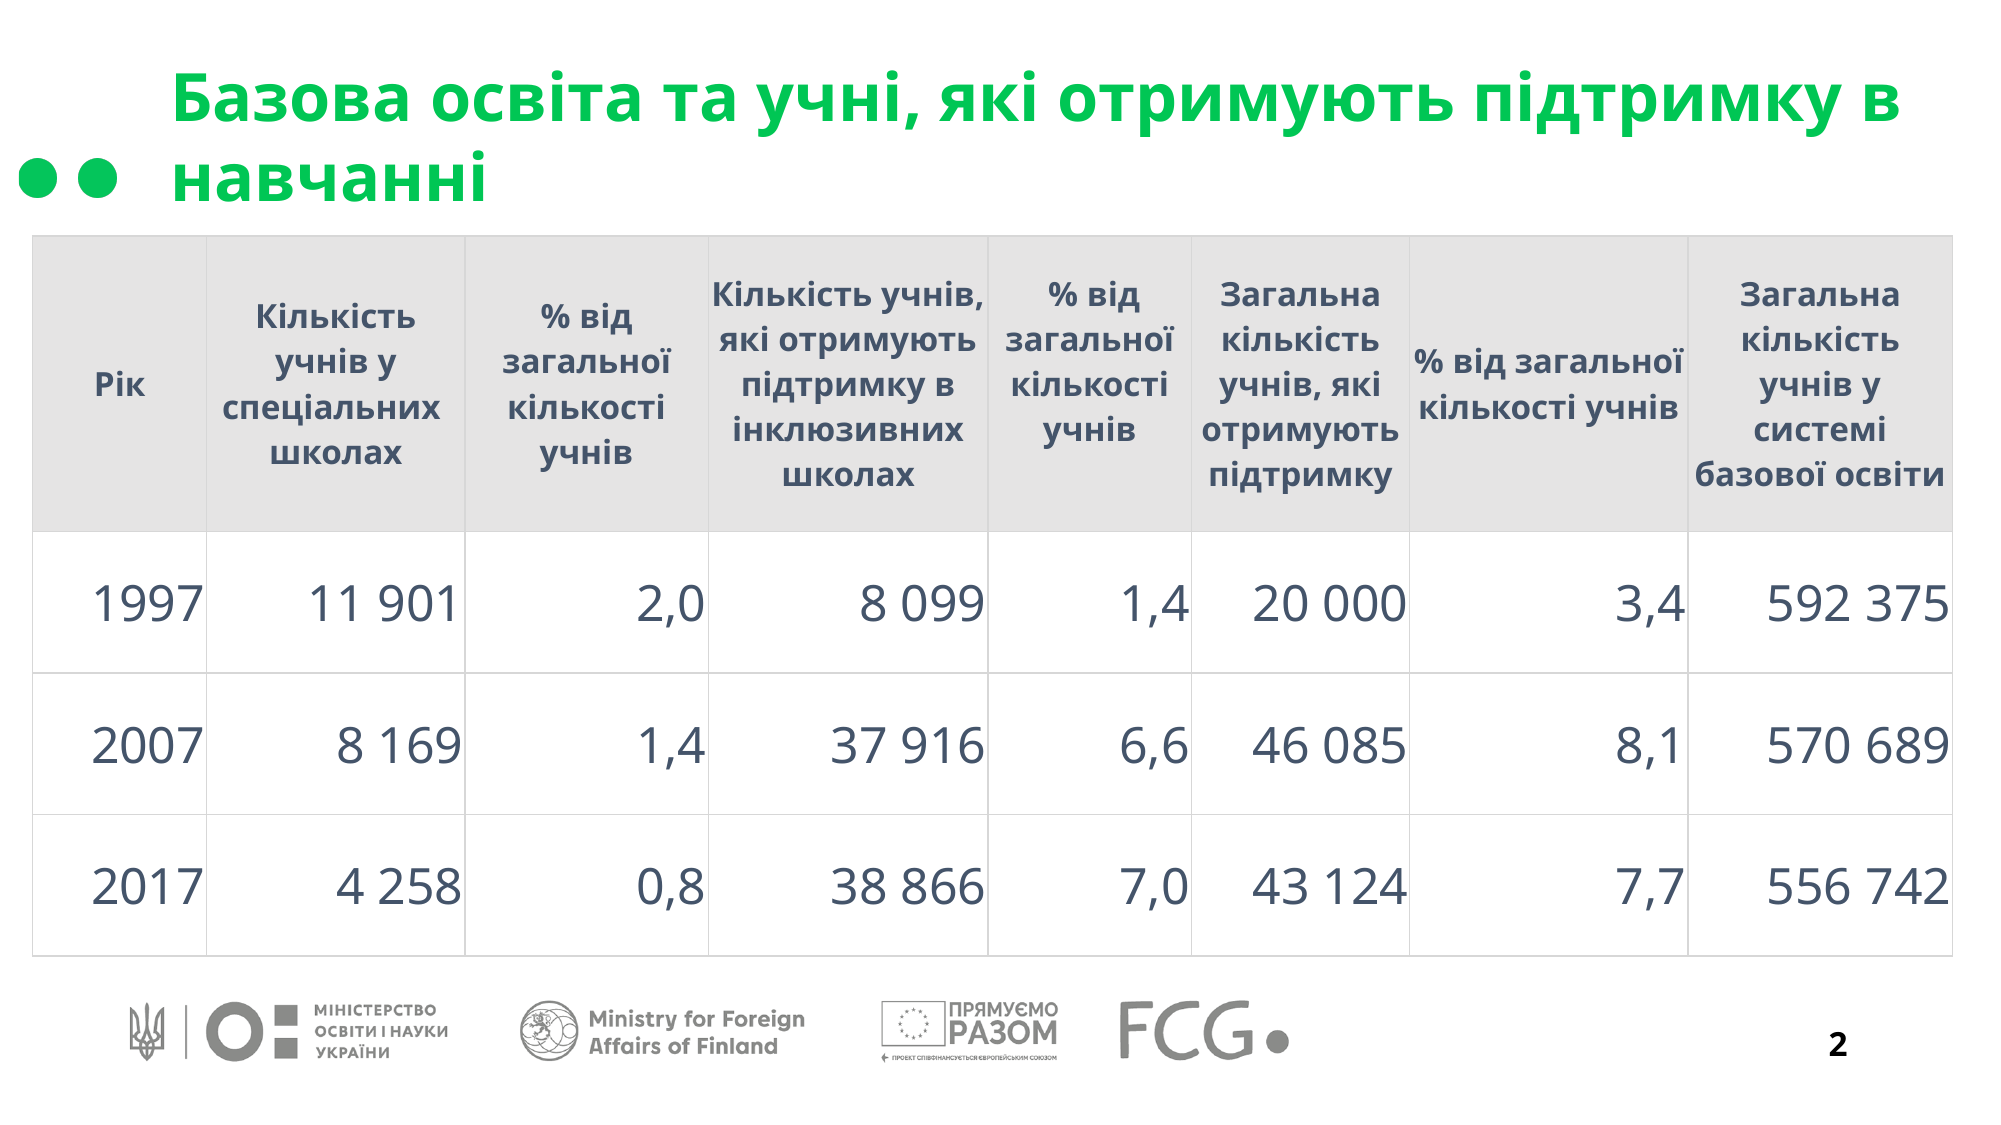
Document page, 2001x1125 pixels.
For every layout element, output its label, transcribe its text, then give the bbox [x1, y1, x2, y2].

table_header Загальна кількість учнів у системі базової освіти [1689, 237, 1952, 531]
table_header Загальна кількість учнів, які отримують підтримку [1192, 237, 1409, 531]
table_header Кількість учнів у спеціальних школах [207, 237, 464, 531]
table_cell 1997 [33, 532, 206, 672]
picture [18, 158, 117, 198]
table_header Рік [33, 237, 206, 531]
table_cell 592 375 [1689, 532, 1952, 672]
text_box Базова освіта та учні, які отримують підтримку в навчанні [155, 47, 1984, 223]
slide_number 2 [1736, 1015, 1863, 1076]
table_cell 0,8 [466, 815, 708, 955]
table_header Кількість учнів, які отримують підтримку в інклюзивних школах [709, 237, 987, 531]
table_cell 20 000 [1192, 532, 1409, 672]
table_cell 37 916 [709, 674, 987, 814]
table_header % від загальної кількості учнів [1410, 237, 1687, 531]
table_cell 1,4 [466, 674, 708, 814]
table_cell 2007 [33, 674, 206, 814]
table_cell 7,0 [989, 815, 1191, 955]
picture [42, 957, 1374, 1125]
table_cell 556 742 [1689, 815, 1952, 955]
table_header % від загальної кількості учнів [989, 237, 1191, 531]
table_cell 2,0 [466, 532, 708, 672]
table_cell 46 085 [1192, 674, 1409, 814]
table_header % від загальної кількості учнів [466, 237, 708, 531]
table_cell 6,6 [989, 674, 1191, 814]
table_cell 1,4 [989, 532, 1191, 672]
table_cell 4 258 [207, 815, 464, 955]
table_cell 8 169 [207, 674, 464, 814]
table_cell 43 124 [1192, 815, 1409, 955]
table_cell 8 099 [709, 532, 987, 672]
table_cell 3,4 [1410, 532, 1687, 672]
table_cell 7,7 [1410, 815, 1687, 955]
table_cell 8,1 [1410, 674, 1687, 814]
table_cell 570 689 [1689, 674, 1952, 814]
table_cell 38 866 [709, 815, 987, 955]
table_cell 11 901 [207, 532, 464, 672]
table_cell 2017 [33, 815, 206, 955]
